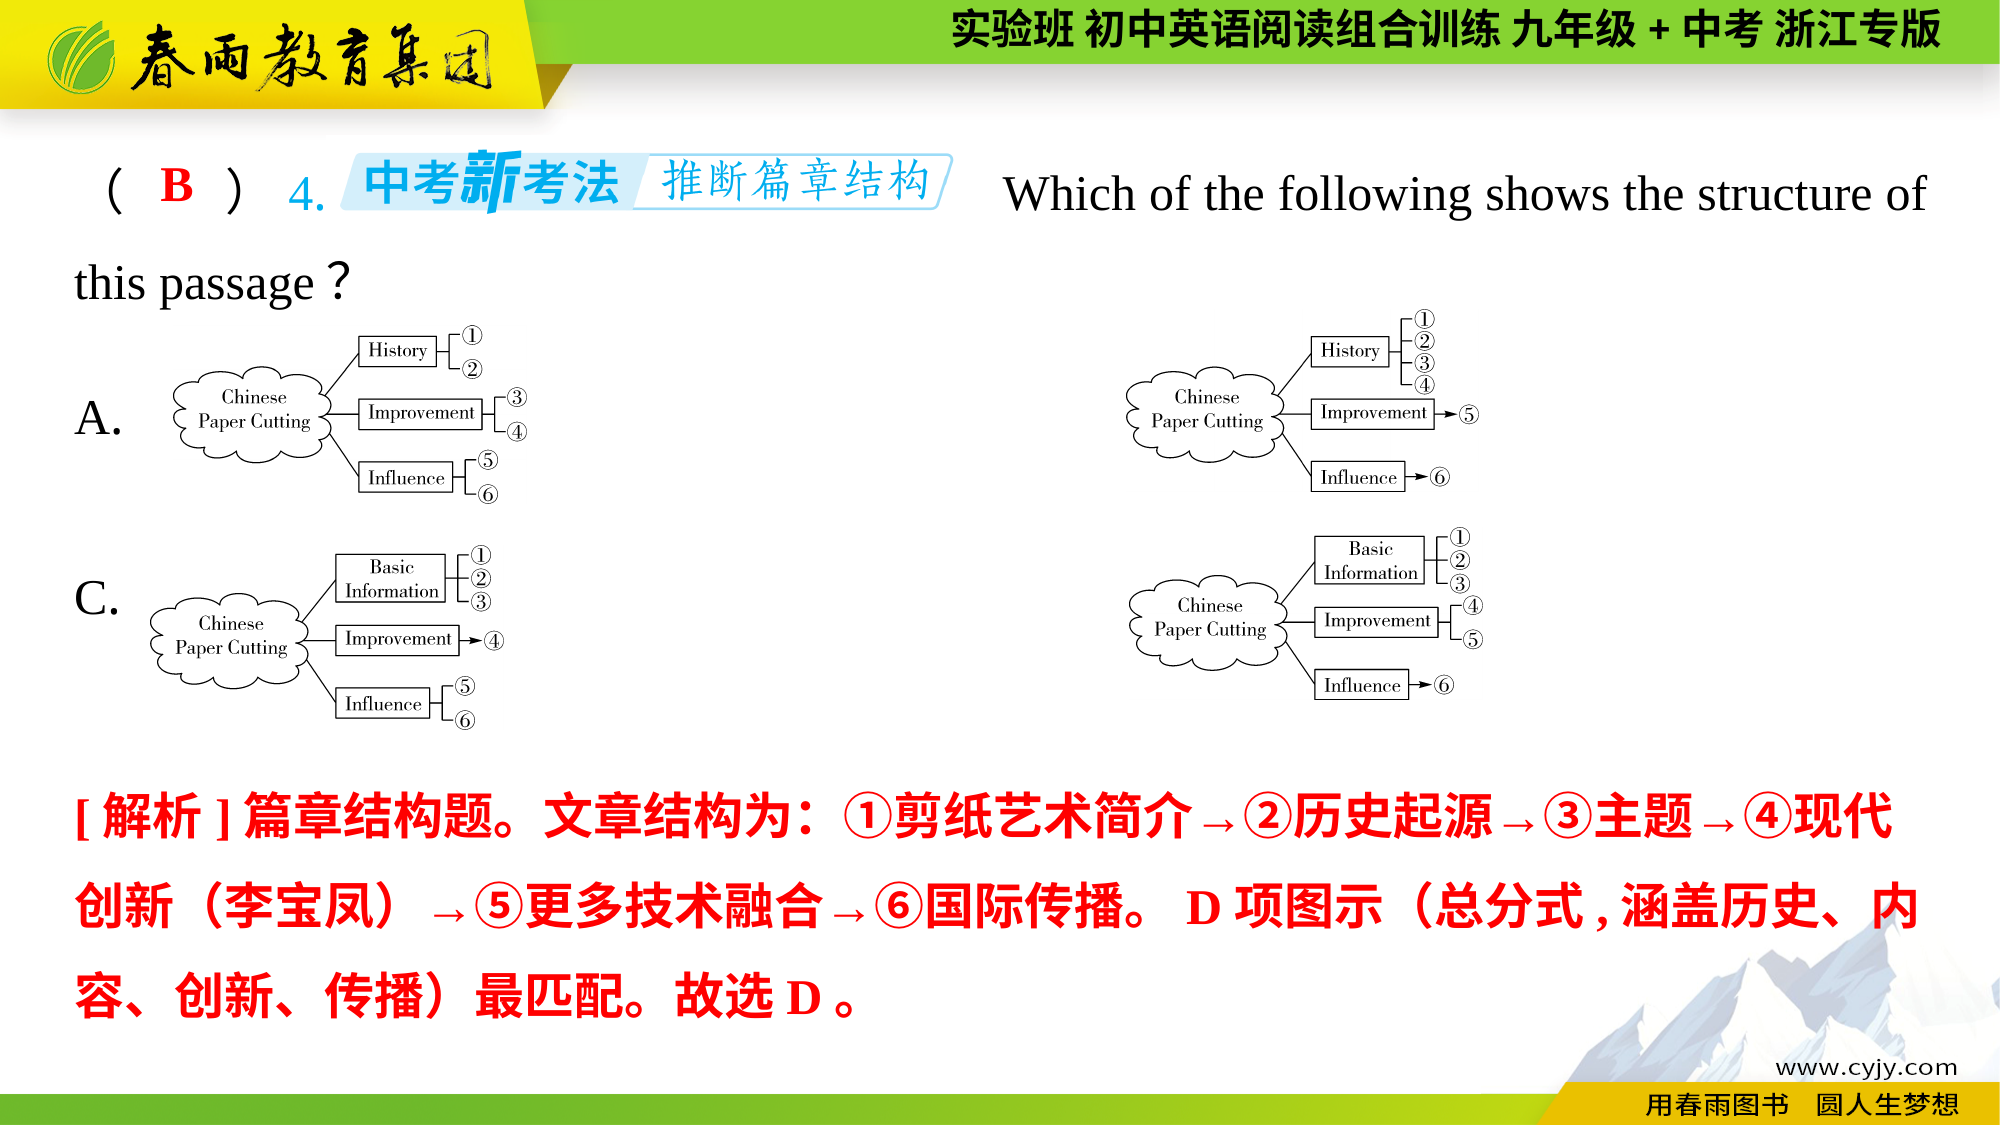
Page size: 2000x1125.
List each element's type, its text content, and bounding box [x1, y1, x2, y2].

picture [0, 0, 2000, 1125]
text_box [解析]篇章结构题。文章结构为：①剪纸艺术简介→②历史起源→③主题→④现代创新（李宝凤）→⑤更多技术融合→⑥国际传播。D项图示（总分式,涵盖历史、内 容、创新、传播）最匹配。故选D。 [59, 746, 1944, 1032]
text_box B [145, 144, 209, 220]
list （ ）4. Which of the following shows the structure of this passage？ A. B. C. D. [59, 122, 1944, 638]
